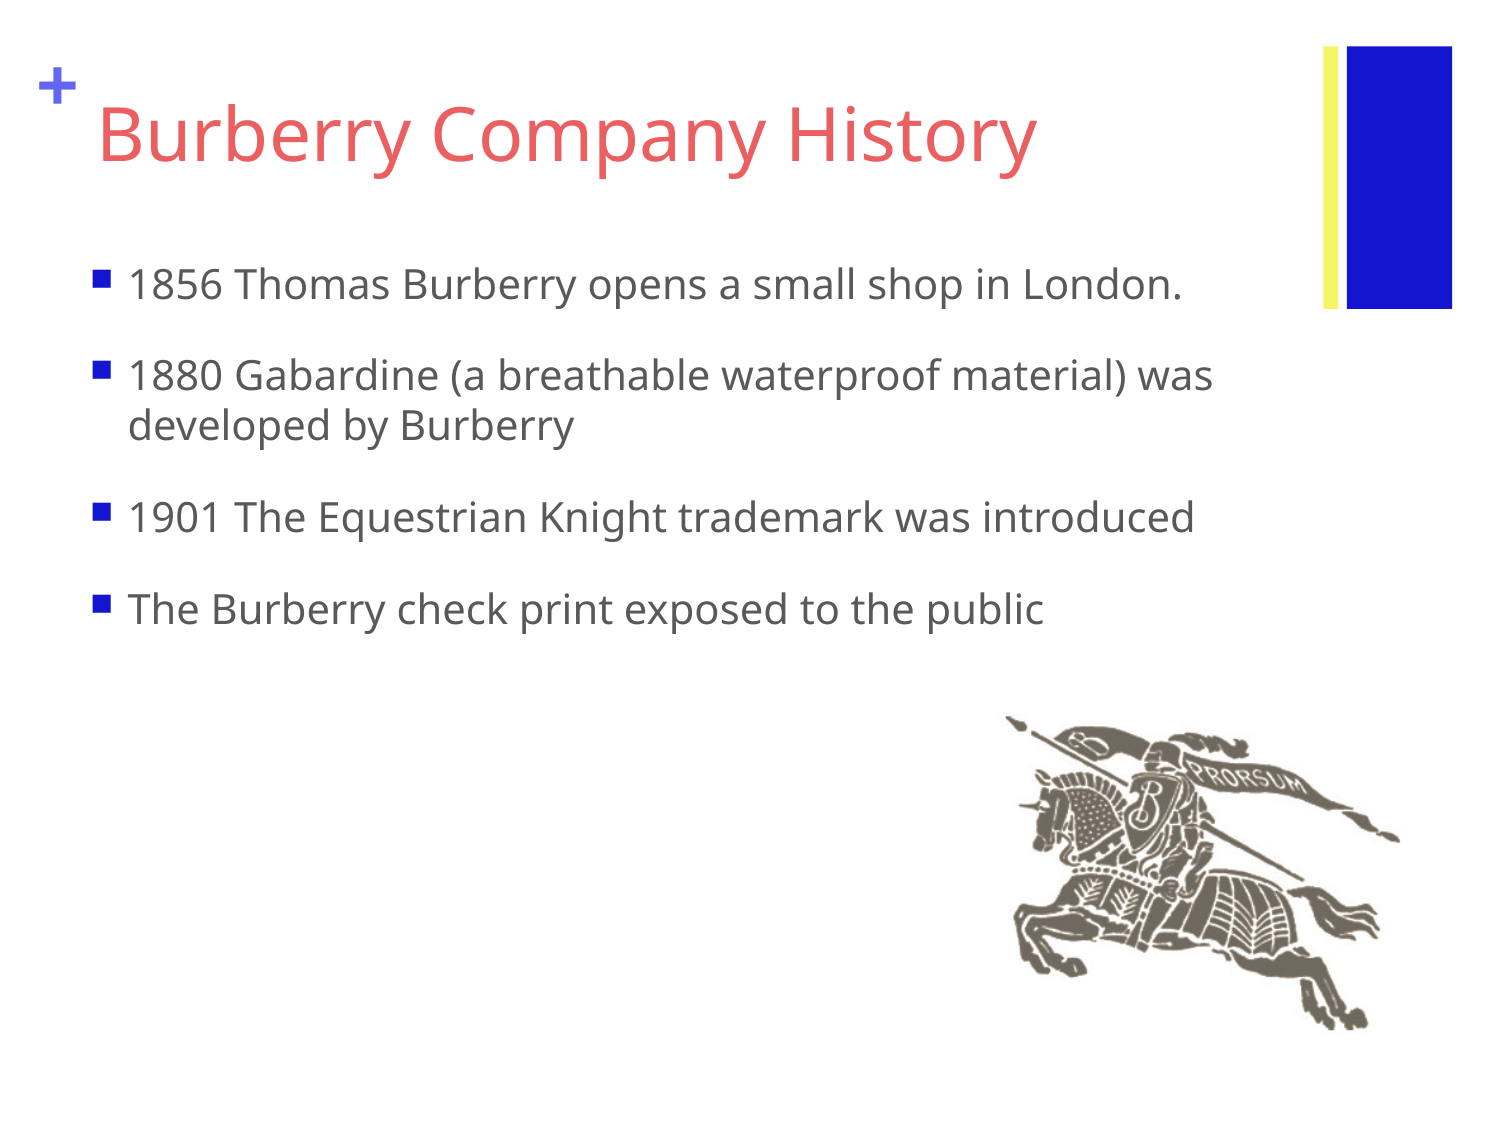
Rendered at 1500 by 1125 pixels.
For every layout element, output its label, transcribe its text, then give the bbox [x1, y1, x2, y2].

list 1856 Thomas Burberry opens a small shop in London. 1880 Gabardine (a breathable waterproof material) was developed by Burberry 1901 The Equestrian Knight trademark was introduced The Burberry check print exposed to the public [75, 249, 1315, 930]
picture [986, 661, 1409, 1087]
title Burberry Company History [81, 79, 1322, 263]
